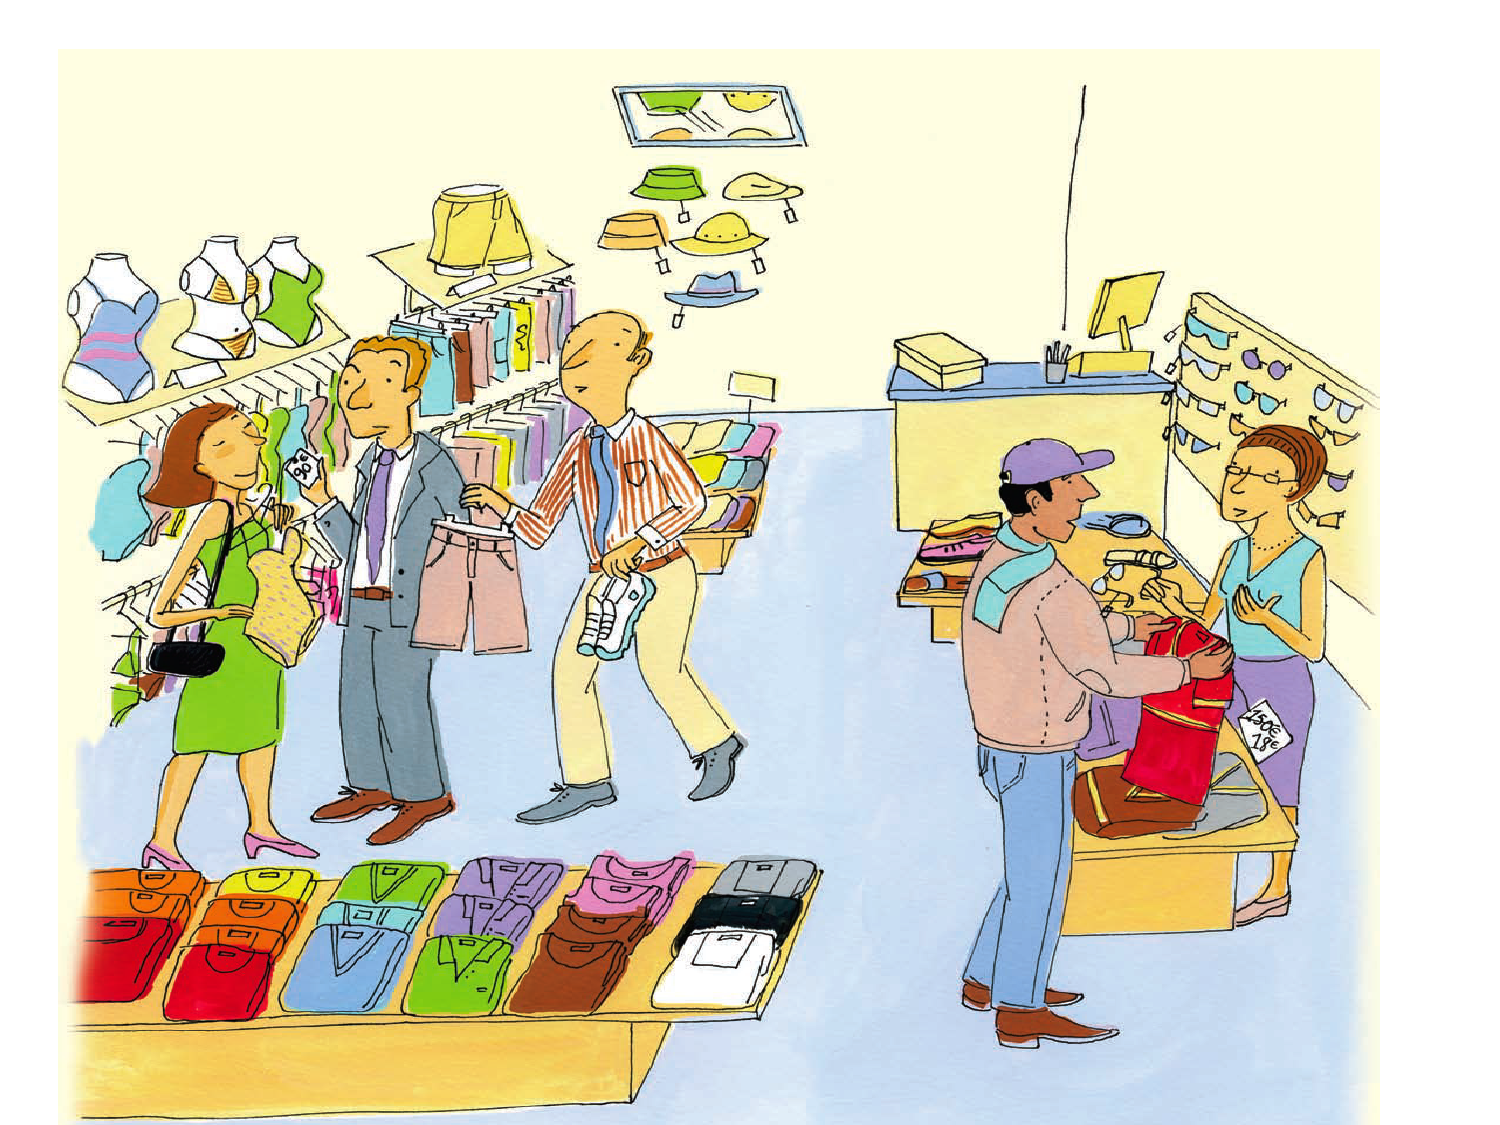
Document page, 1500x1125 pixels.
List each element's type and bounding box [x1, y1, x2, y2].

picture [58, 48, 1380, 1125]
